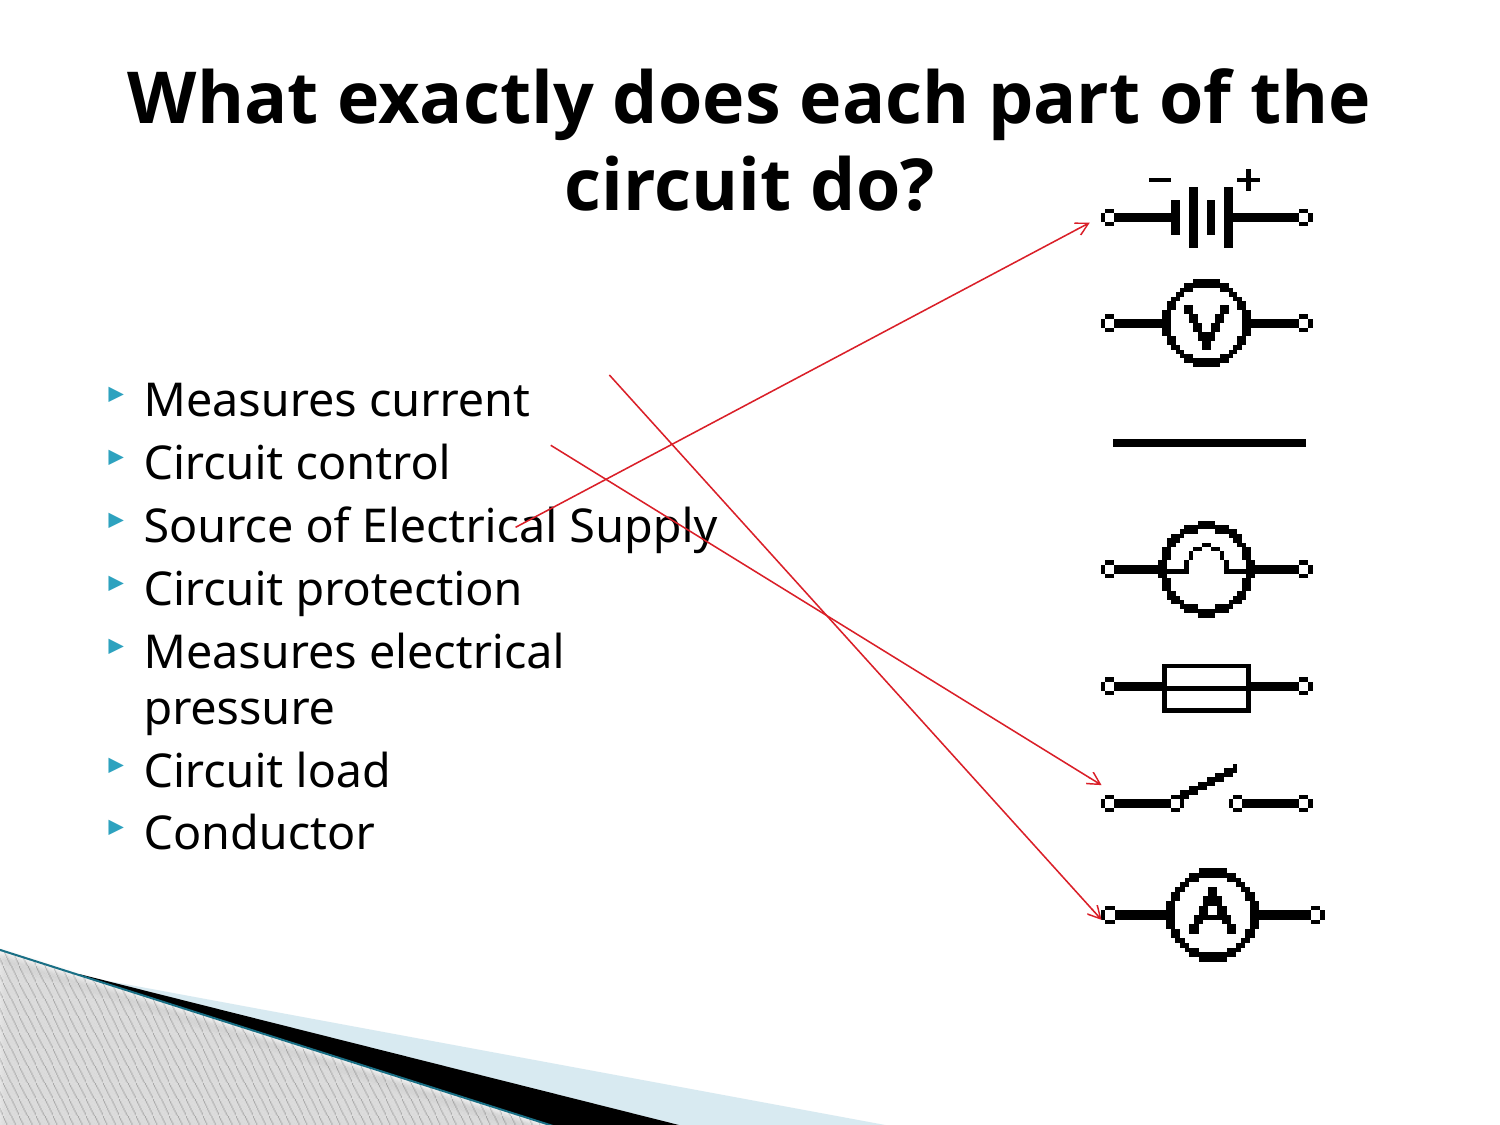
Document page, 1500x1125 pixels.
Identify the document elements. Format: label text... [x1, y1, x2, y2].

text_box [550, 445, 1102, 786]
picture [1101, 116, 1325, 1032]
text_box What exactly does each part of the circuit do? [74, 44, 1425, 233]
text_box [582, 401, 1129, 894]
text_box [515, 222, 1091, 528]
text_box Measures current Circuit control Source of Electrical Supply Circuit protection Measures electrical pressure Circuit load Conductor [75, 236, 576, 884]
